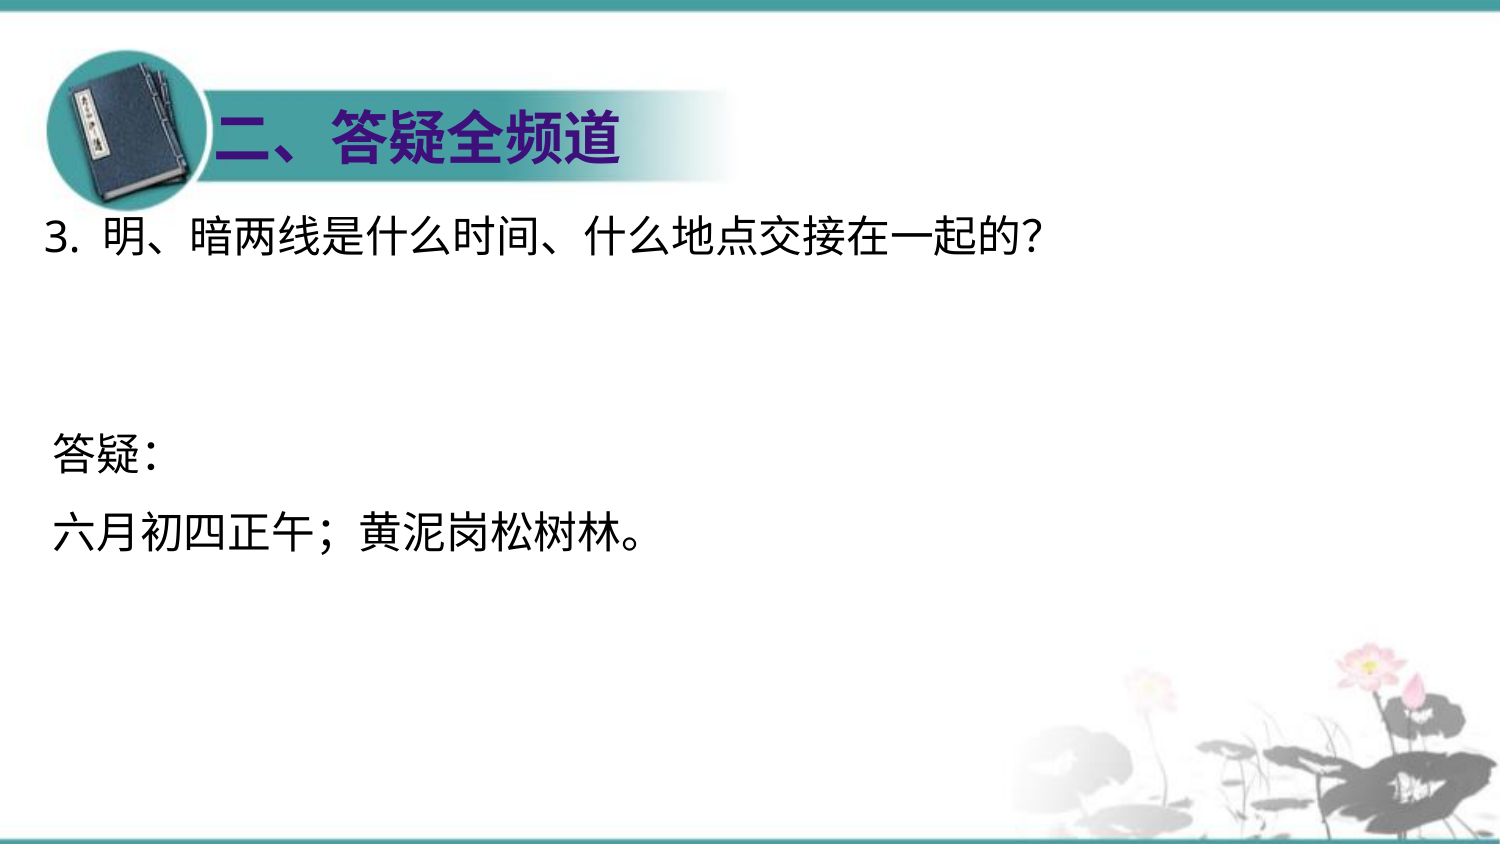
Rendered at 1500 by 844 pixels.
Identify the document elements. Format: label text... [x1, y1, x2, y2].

text_box 3. 明、暗两线是什么时间、什么地点交接在一起的？ [29, 201, 1500, 269]
text_box 答疑： 六月初四正午；黄泥岗松树林。 [37, 392, 1492, 565]
picture [0, 0, 1500, 844]
text_box 二、答疑全频道 [199, 93, 1249, 179]
